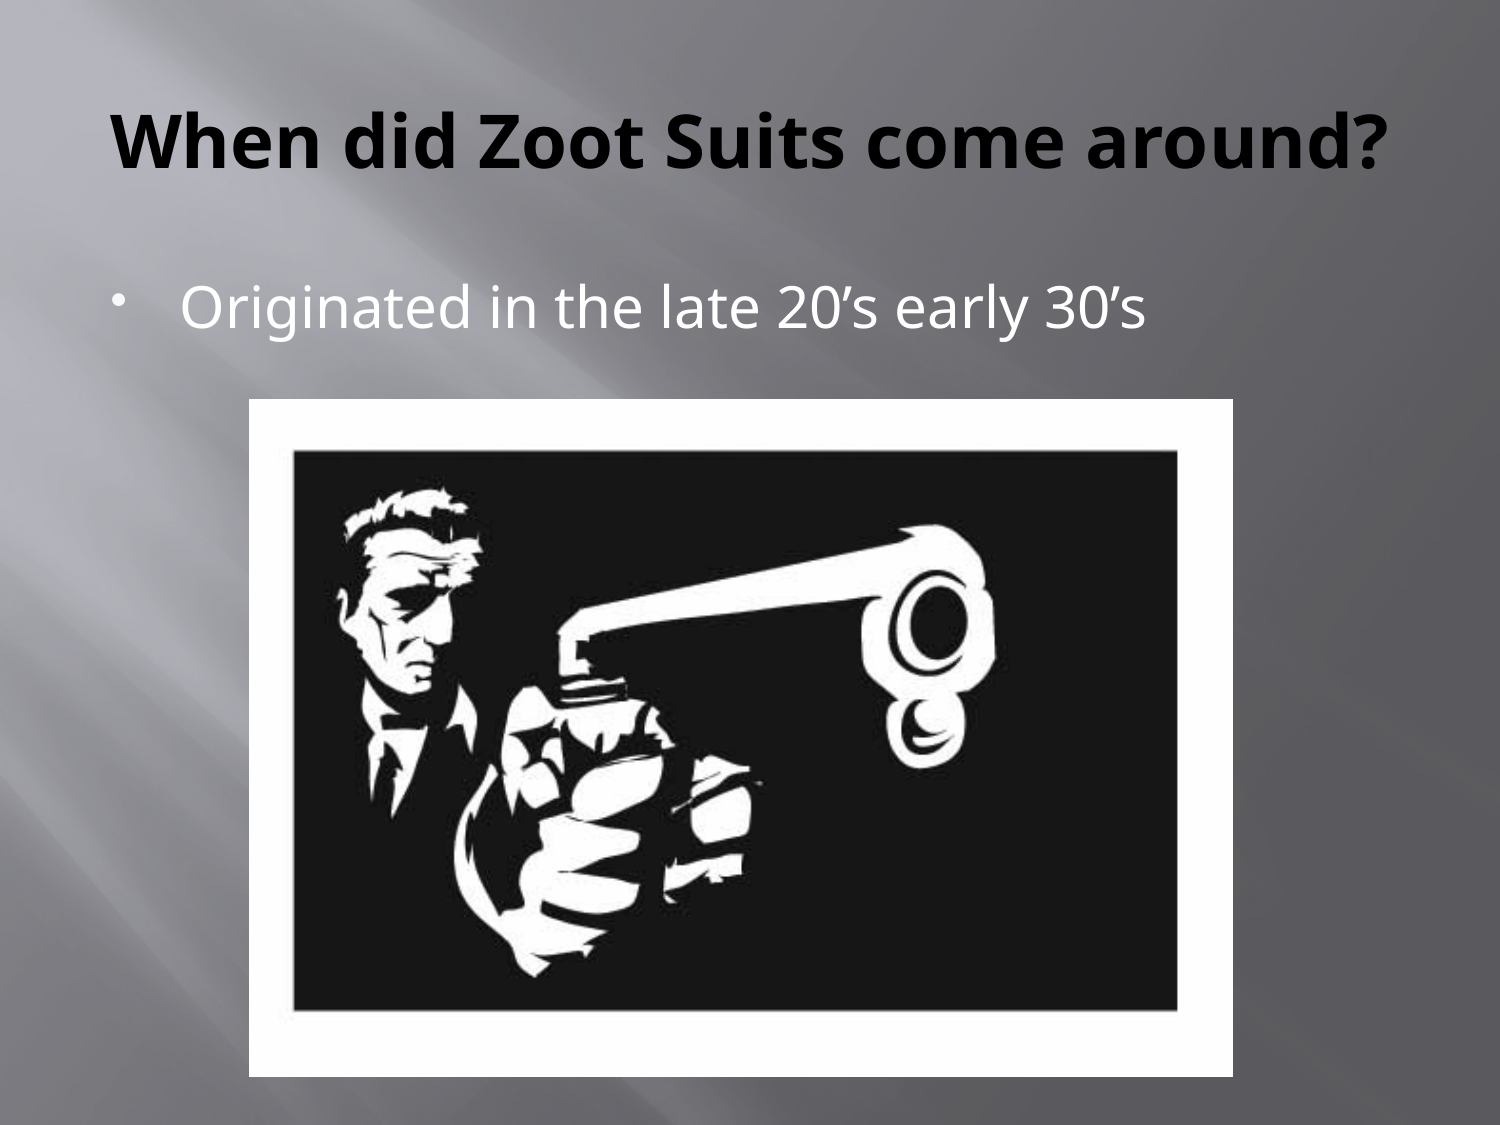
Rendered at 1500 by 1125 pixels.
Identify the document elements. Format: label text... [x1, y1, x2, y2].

title When did Zoot Suits come around? [75, 45, 1425, 233]
list Originated in the late 20’s early 30’s [75, 262, 1425, 1035]
picture [249, 399, 1233, 1077]
